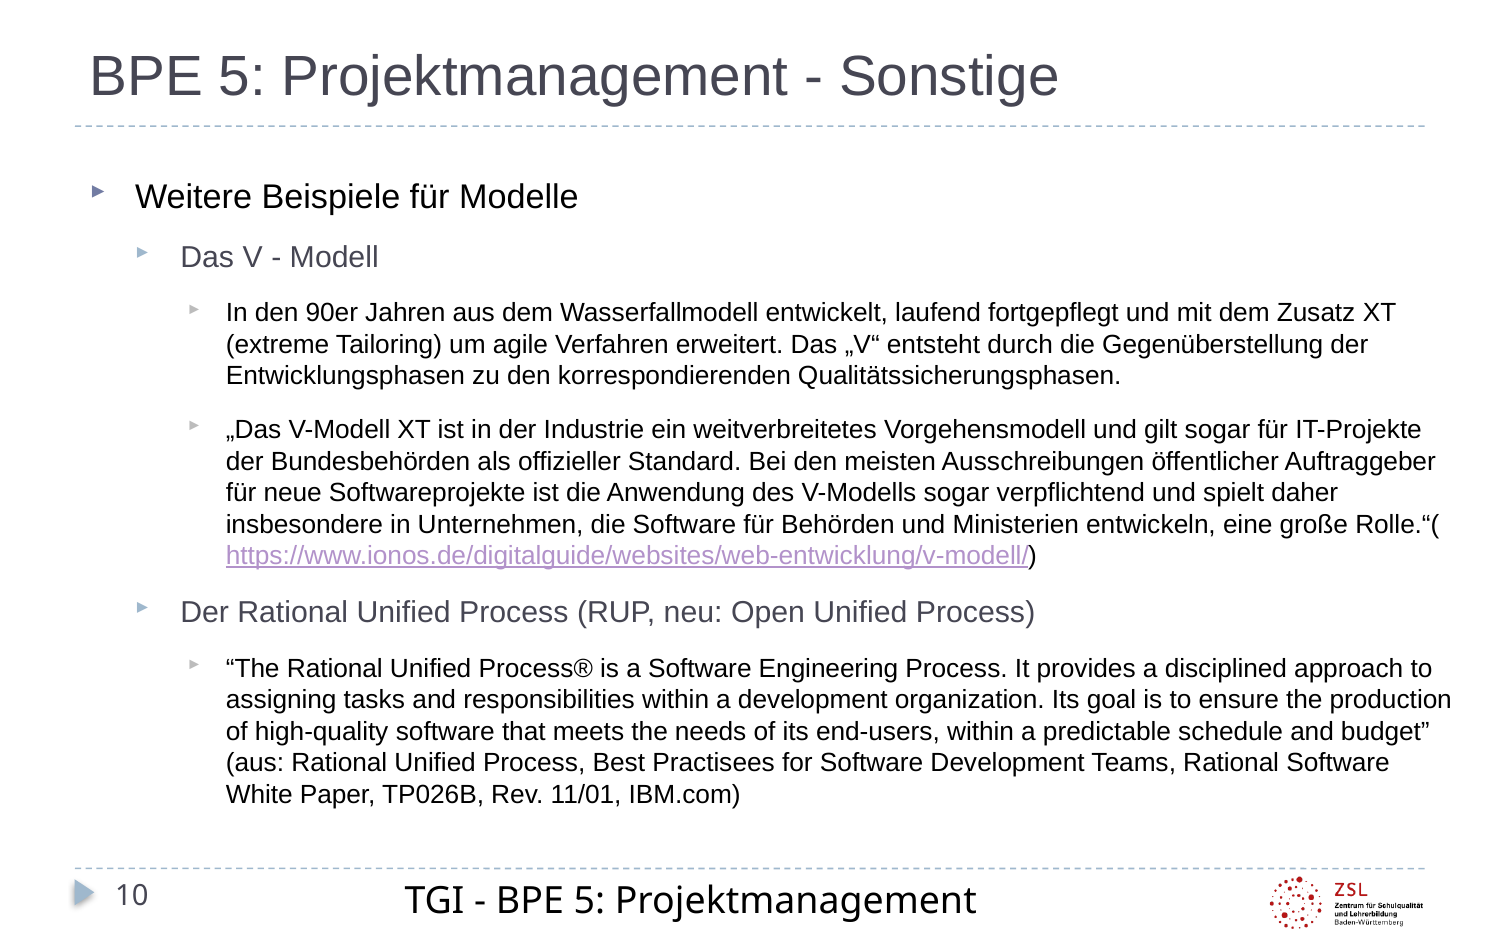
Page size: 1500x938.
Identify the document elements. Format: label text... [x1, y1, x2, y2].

list Weitere Beispiele für Modelle Das V - Modell In den 90er Jahren aus dem Wasserfallmodell entwickelt, laufend fortgepflegt und mit dem Zusatz XT (extreme Tailoring) um agile Verfahren erweitert. Das „V“ entsteht durch die Gegenüberstellung der Entwicklungsphasen zu den korrespondierenden Qualitätssicherungsphasen. „Das V-Modell XT ist in der Industrie ein weitverbreitetes Vorgehensmodell und gilt sogar für IT-Projekte der Bundesbehörden als offizieller Standard. Bei den meisten Ausschreibungen öffentlicher Auftraggeber für neue Softwareprojekte ist die Anwendung des V-Modells sogar verpflichtend und spielt daher insbesondere in Unternehmen, die Software für Behörden und Ministerien entwickeln, eine große Rolle.“(https://www.ionos.de/digitalguide/websites/web-entwicklung/v-modell/) Der Rational Unified Process (RUP, neu: Open Unified Process) “The Rational Unified Process® is a Software Engineering Process. It provides a disciplined approach to assigning tasks and responsibilities within a development organization. Its goal is to ensure the production of high-quality software that meets the needs of its end-users, within a predictable schedule and budget” (aus: Rational Unified Process, Best Practisees for Software Development Teams, Rational Software White Paper, TP026B, Rev. 11/01, IBM.com) [75, 166, 1471, 824]
slide_number 10 [100, 868, 336, 919]
footer TGI - BPE 5: Projektmanagement [336, 868, 1046, 919]
picture [1269, 875, 1424, 930]
title BPE 5: Projektmanagement - Sonstige [75, 31, 1425, 115]
